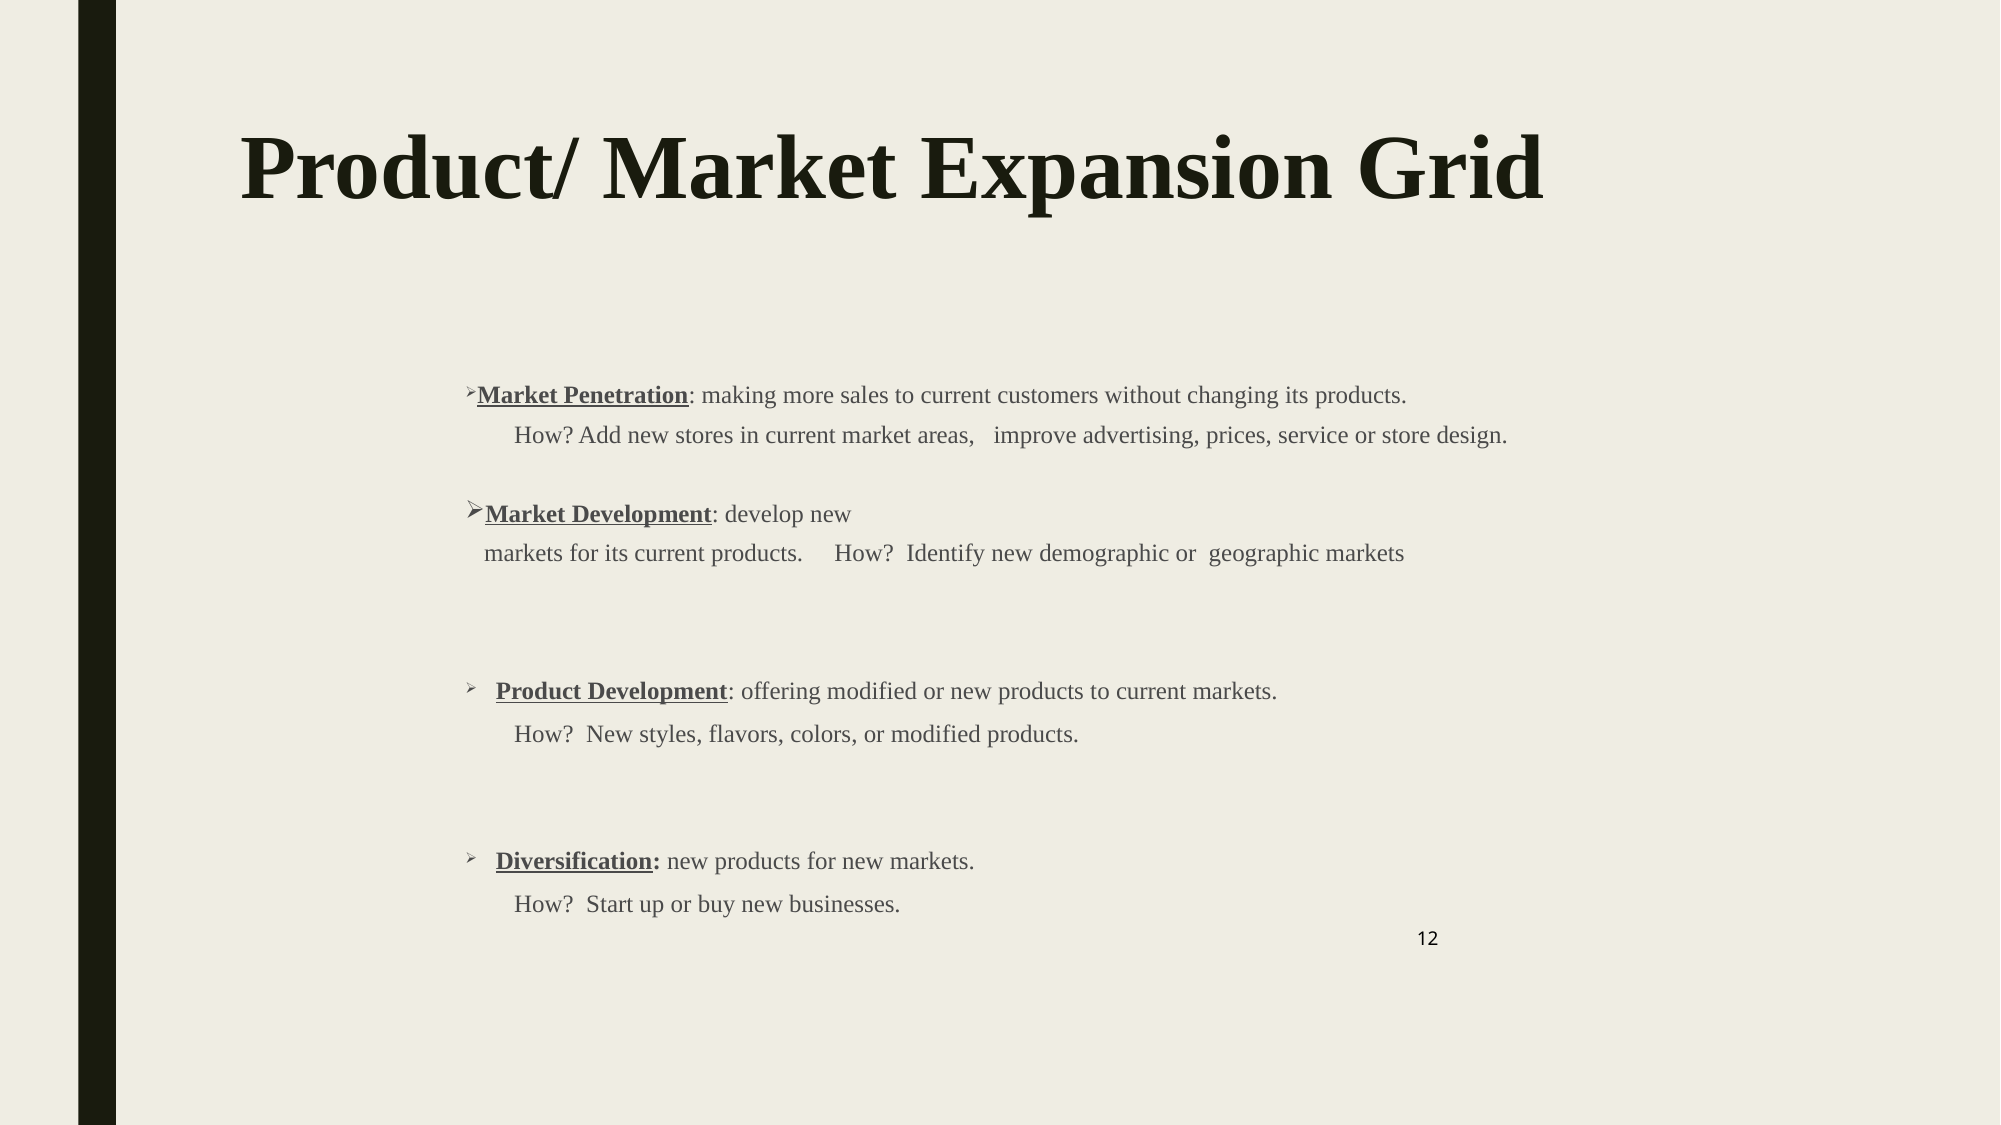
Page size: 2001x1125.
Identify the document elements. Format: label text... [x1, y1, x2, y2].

title Product/ Market Expansion Grid [225, 112, 1800, 357]
text_box 12 [1402, 918, 1575, 963]
text_box Market Penetration: making more sales to current customers without changing its products. How? Add new stores in current market areas, improve advertising, prices, service or store design. Market Development: develop new markets for its current products. How? Identify new demographic or geographic markets [450, 374, 1847, 884]
text_box Product Development: offering modified or new products to current markets. How? New styles, flavors, colors, or modified products. Diversification: new products for new markets. How? Start up or buy new businesses. [450, 667, 1422, 925]
